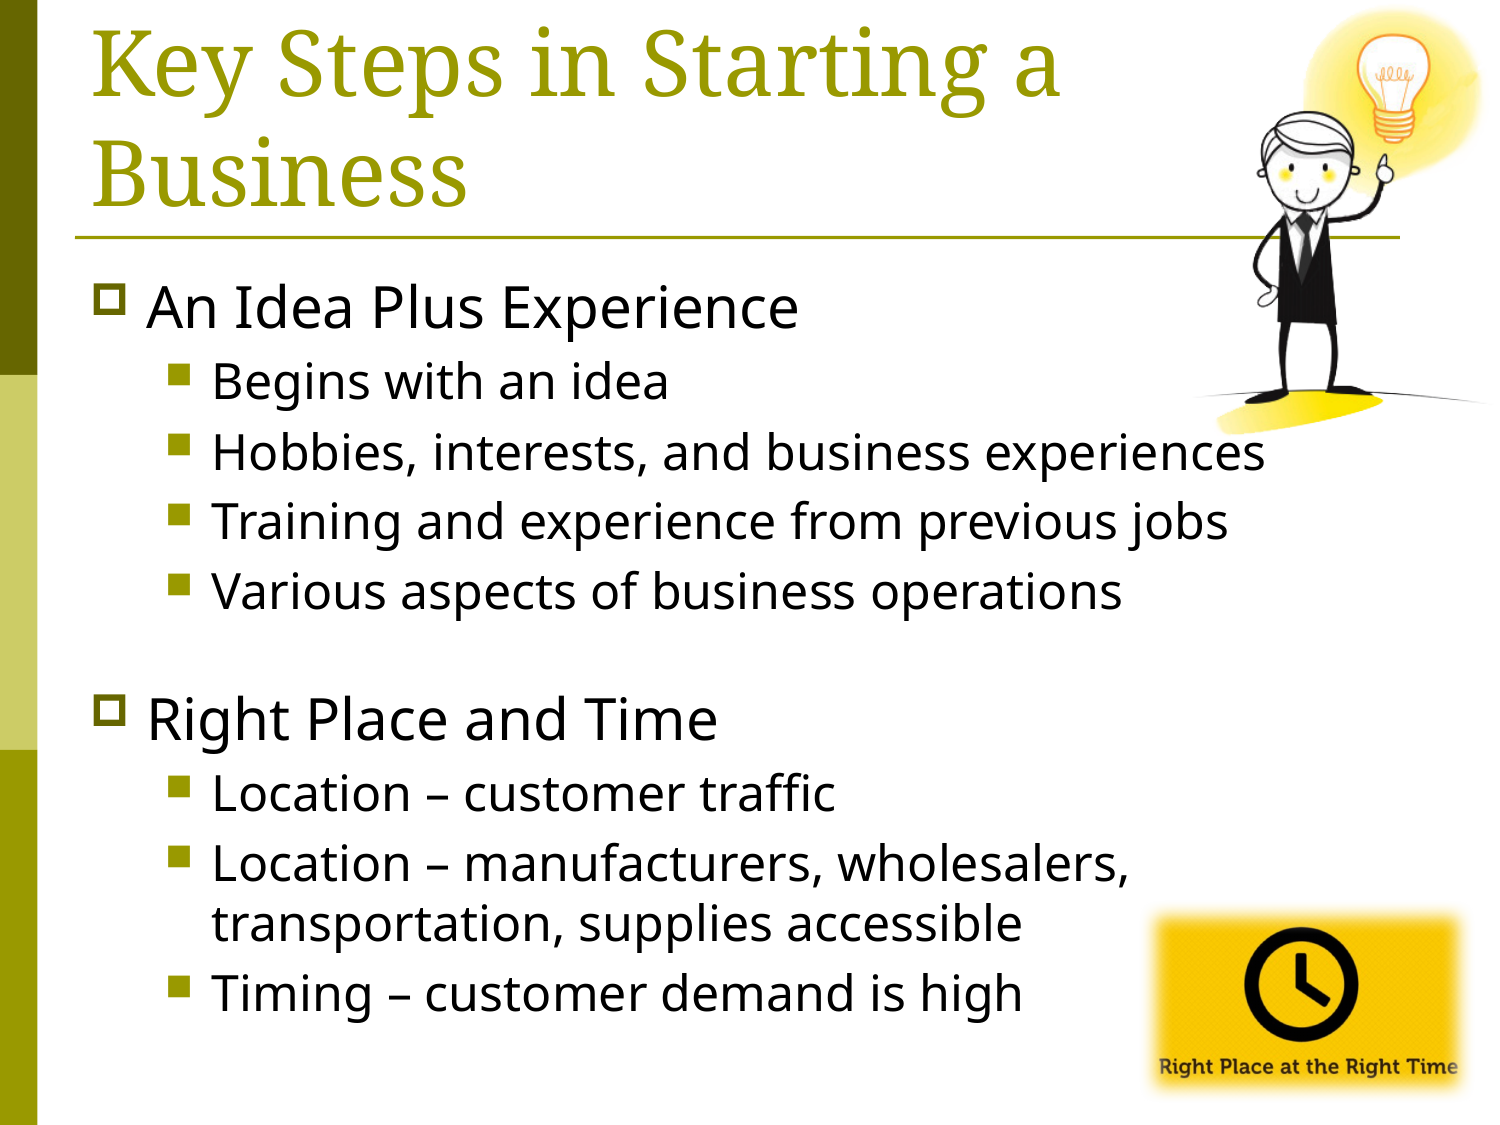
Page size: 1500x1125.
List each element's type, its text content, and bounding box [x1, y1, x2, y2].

picture [1174, 3, 1500, 445]
picture [1137, 899, 1476, 1104]
title Key Steps in Starting a Business [74, 45, 1169, 233]
list An Idea Plus Experience Begins with an idea Hobbies, interests, and business experiences Training and experience from previous jobs Various aspects of business operations Right Place and Time Location – customer traffic Location – manufacturers, wholesalers, transportation, supplies accessible Timing – customer demand is high [74, 262, 1426, 1006]
